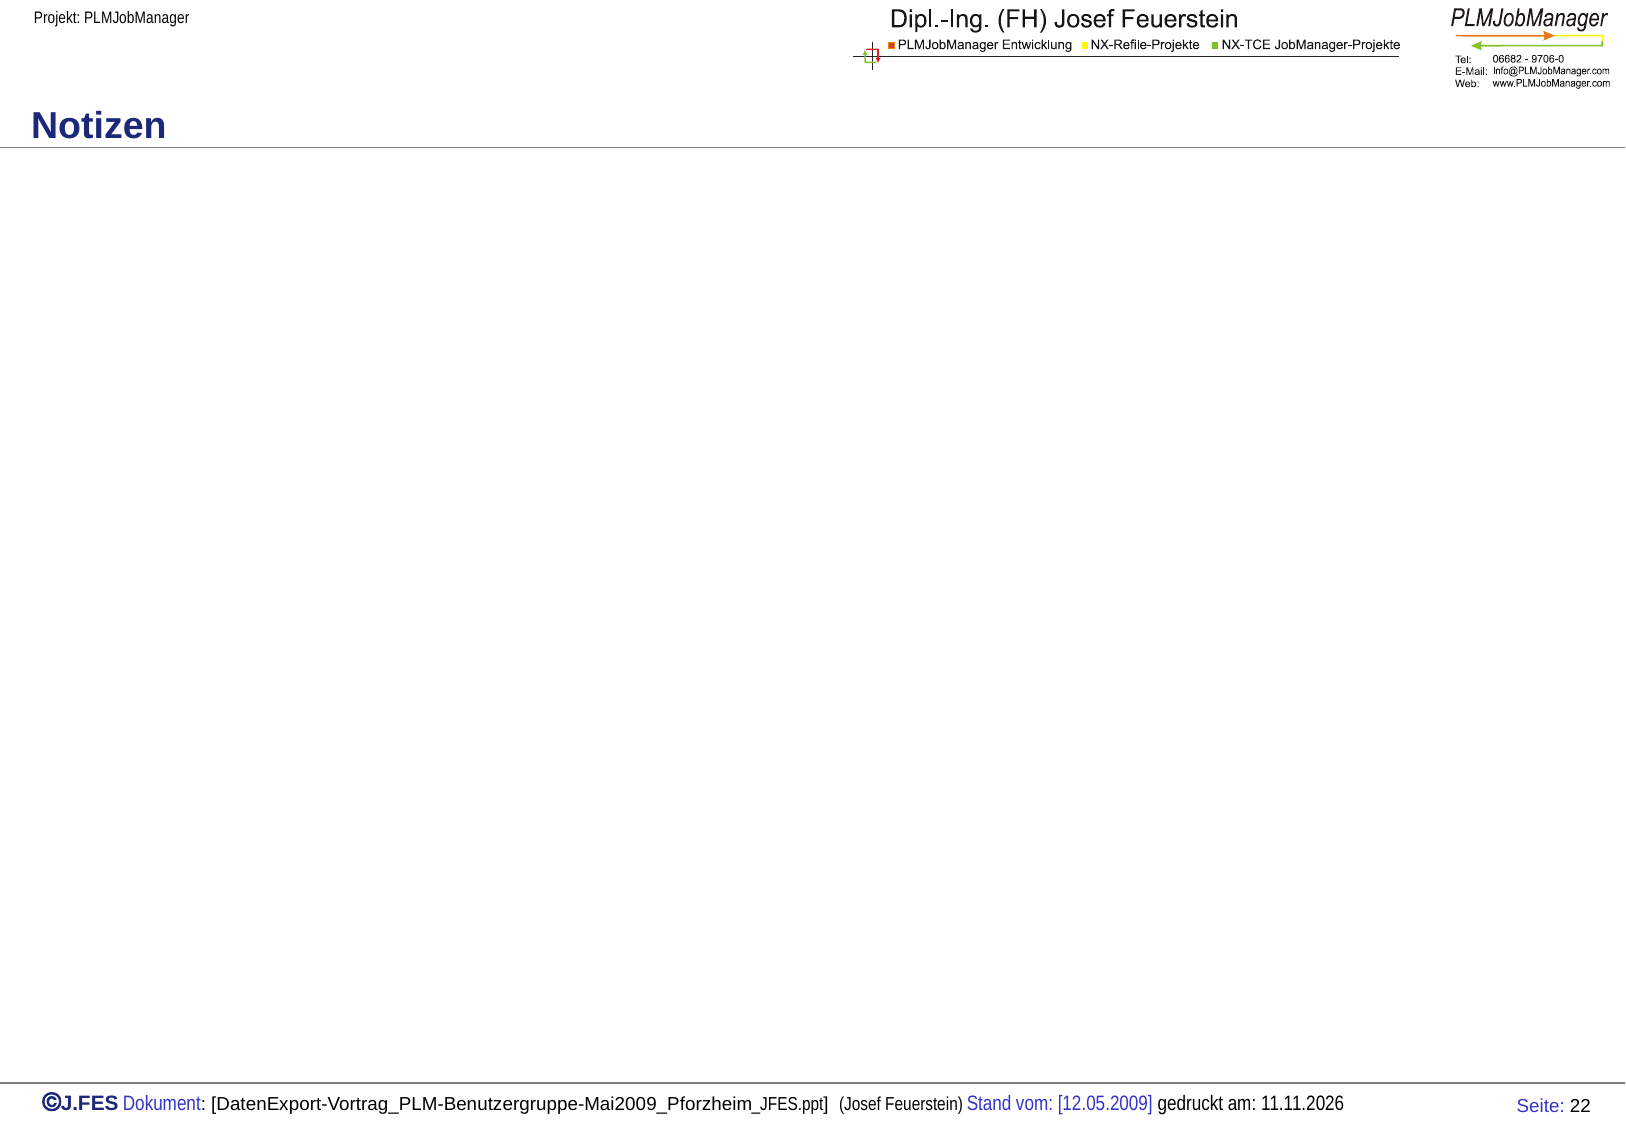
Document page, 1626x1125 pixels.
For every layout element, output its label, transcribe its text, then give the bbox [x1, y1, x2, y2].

title Notizen [31, 73, 1600, 147]
